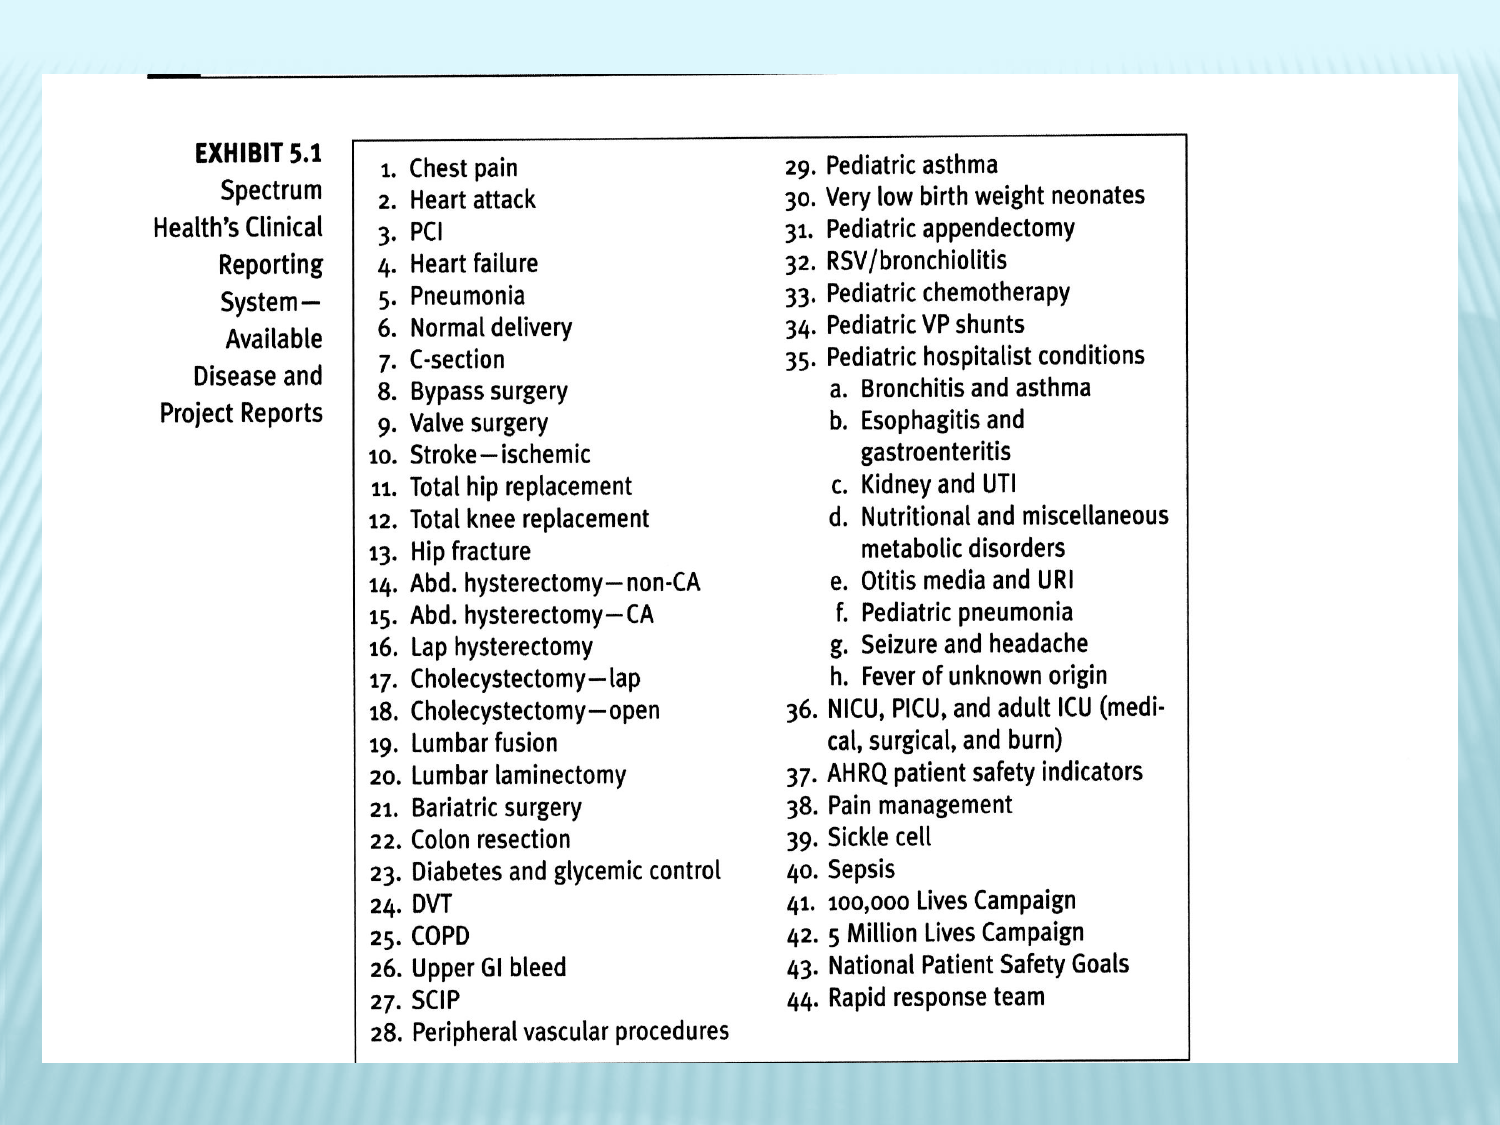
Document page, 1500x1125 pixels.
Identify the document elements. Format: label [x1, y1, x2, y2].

picture [41, 74, 1459, 1063]
